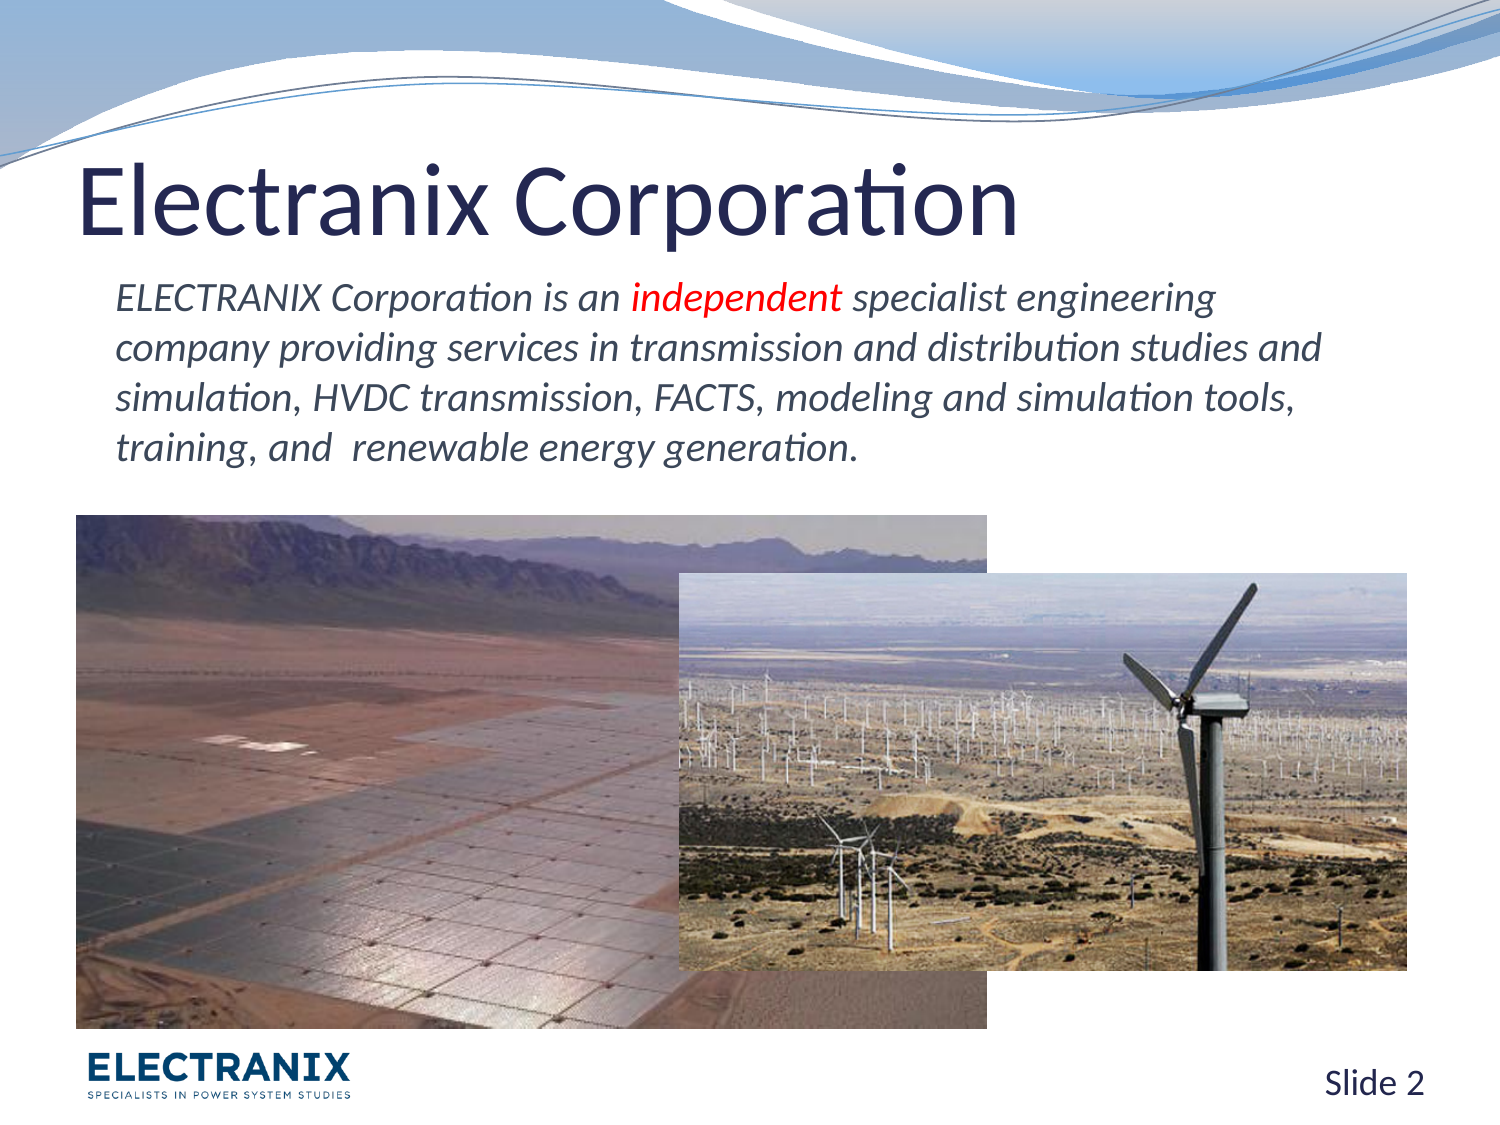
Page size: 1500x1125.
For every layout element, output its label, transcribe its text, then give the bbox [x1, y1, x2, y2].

slide_number Slide 2 [1299, 1042, 1425, 1103]
title Electranix Corporation [76, 113, 1201, 257]
picture [75, 1039, 363, 1113]
text_box ELECTRANIX Corporation is an independent specialist engineering company providing services in transmission and distribution studies and simulation, HVDC transmission, FACTS, modeling and simulation tools, training, and renewable energy generation. [100, 262, 1350, 504]
picture [76, 514, 1407, 1029]
